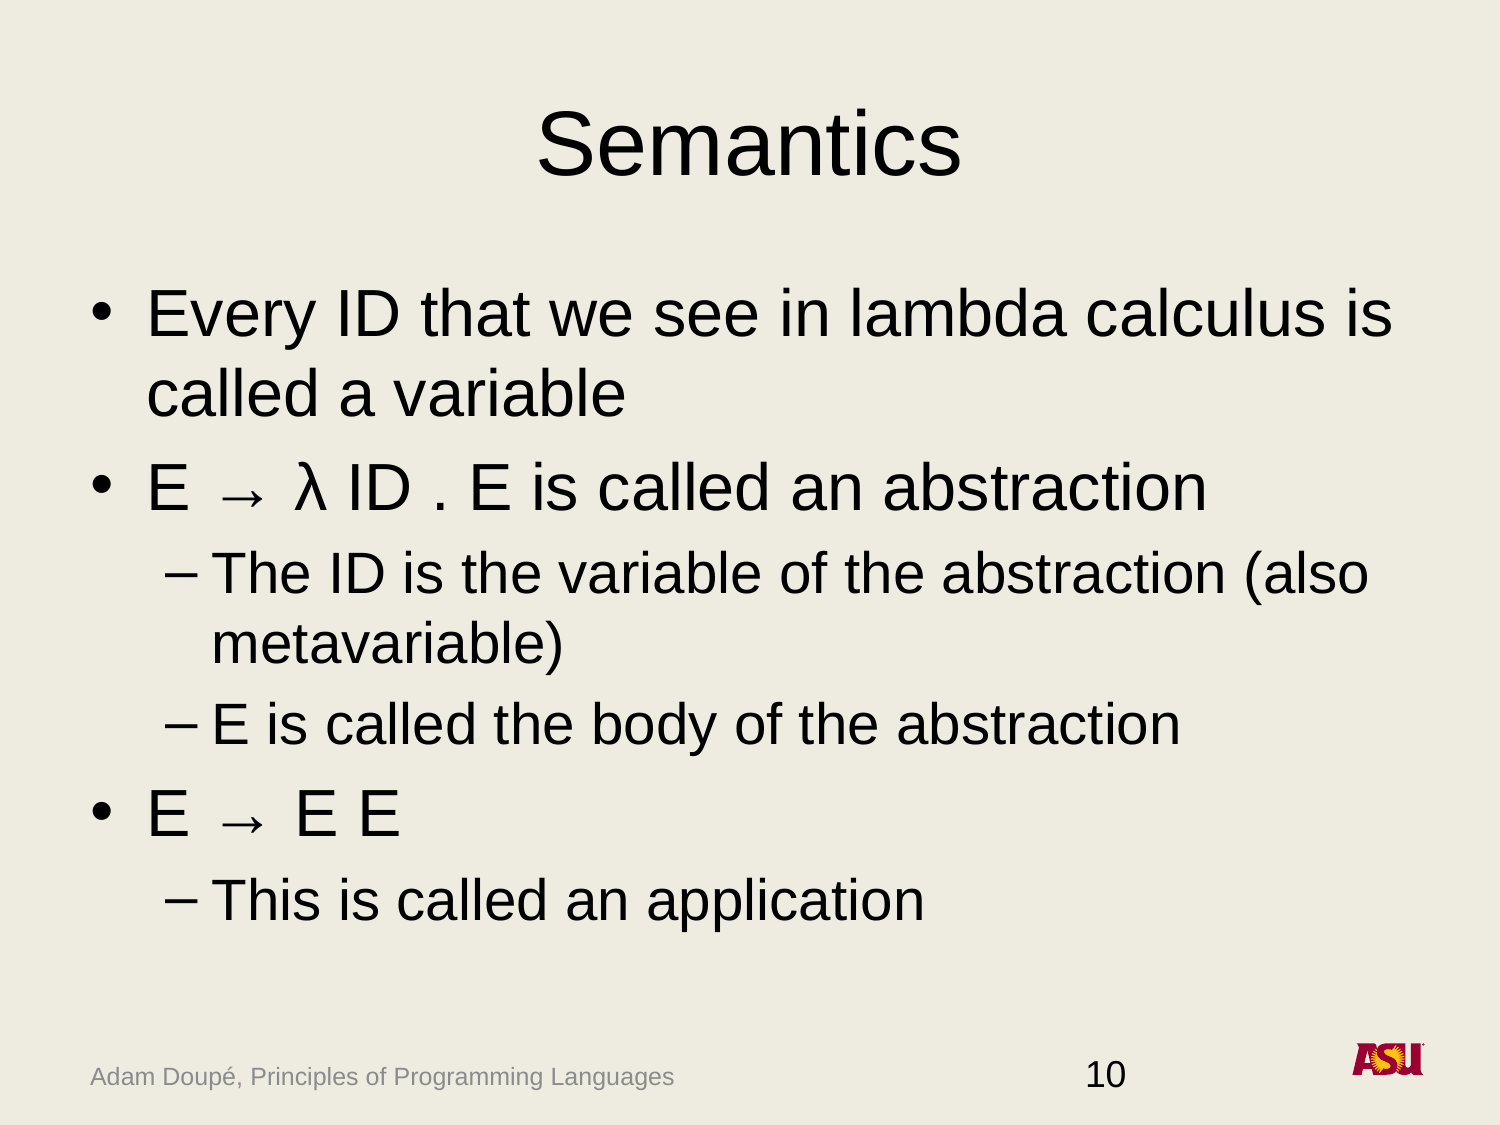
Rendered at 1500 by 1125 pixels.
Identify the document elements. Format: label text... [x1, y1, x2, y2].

title Semantics [75, 45, 1425, 233]
list Every ID that we see in lambda calculus is called a variable E → λ ID . E is called an abstraction The ID is the variable of the abstraction (also metavariable) E is called the body of the abstraction E → E E This is called an application [75, 262, 1425, 1005]
slide_number 10 [1070, 1042, 1421, 1103]
